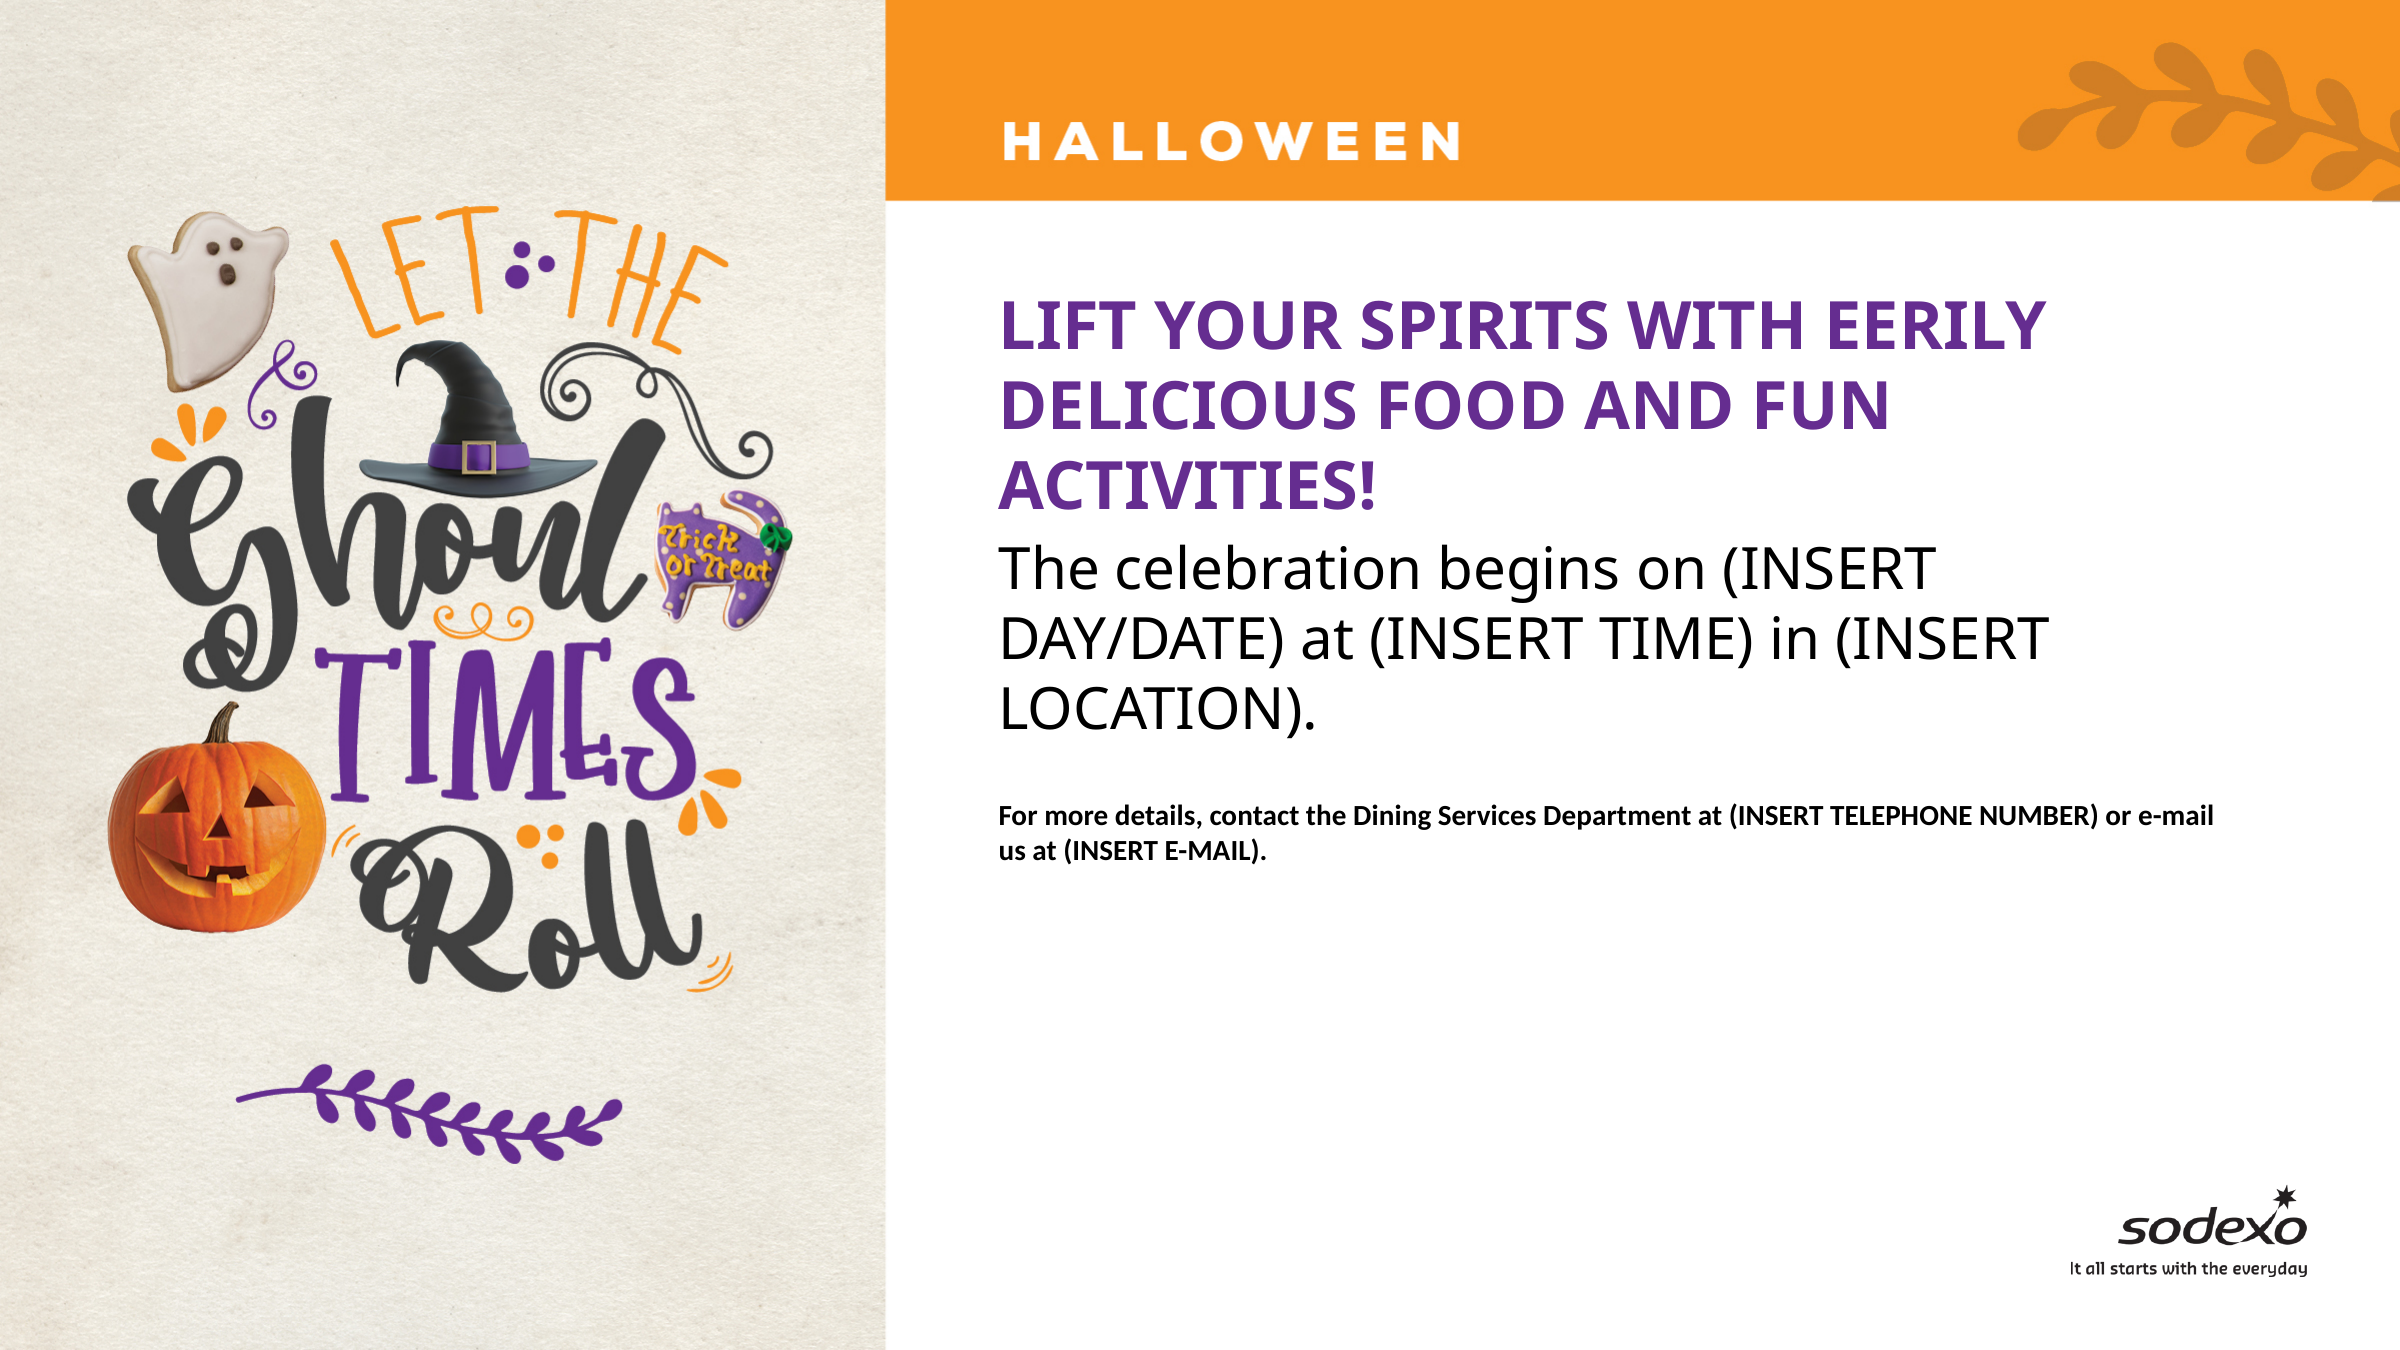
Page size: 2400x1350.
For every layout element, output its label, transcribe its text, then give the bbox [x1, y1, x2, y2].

picture [0, 0, 2400, 1350]
text_box Lift your spirits with eerily delicious food and fun activities! The celebration begins on (INSERT DAY/DATE) at (INSERT TIME) in (INSERT LOCATION). For more details, contact the Dining Services Department at (INSERT TELEPHONE NUMBER) or e-mail us at (INSERT E-MAIL). [983, 267, 2250, 1121]
